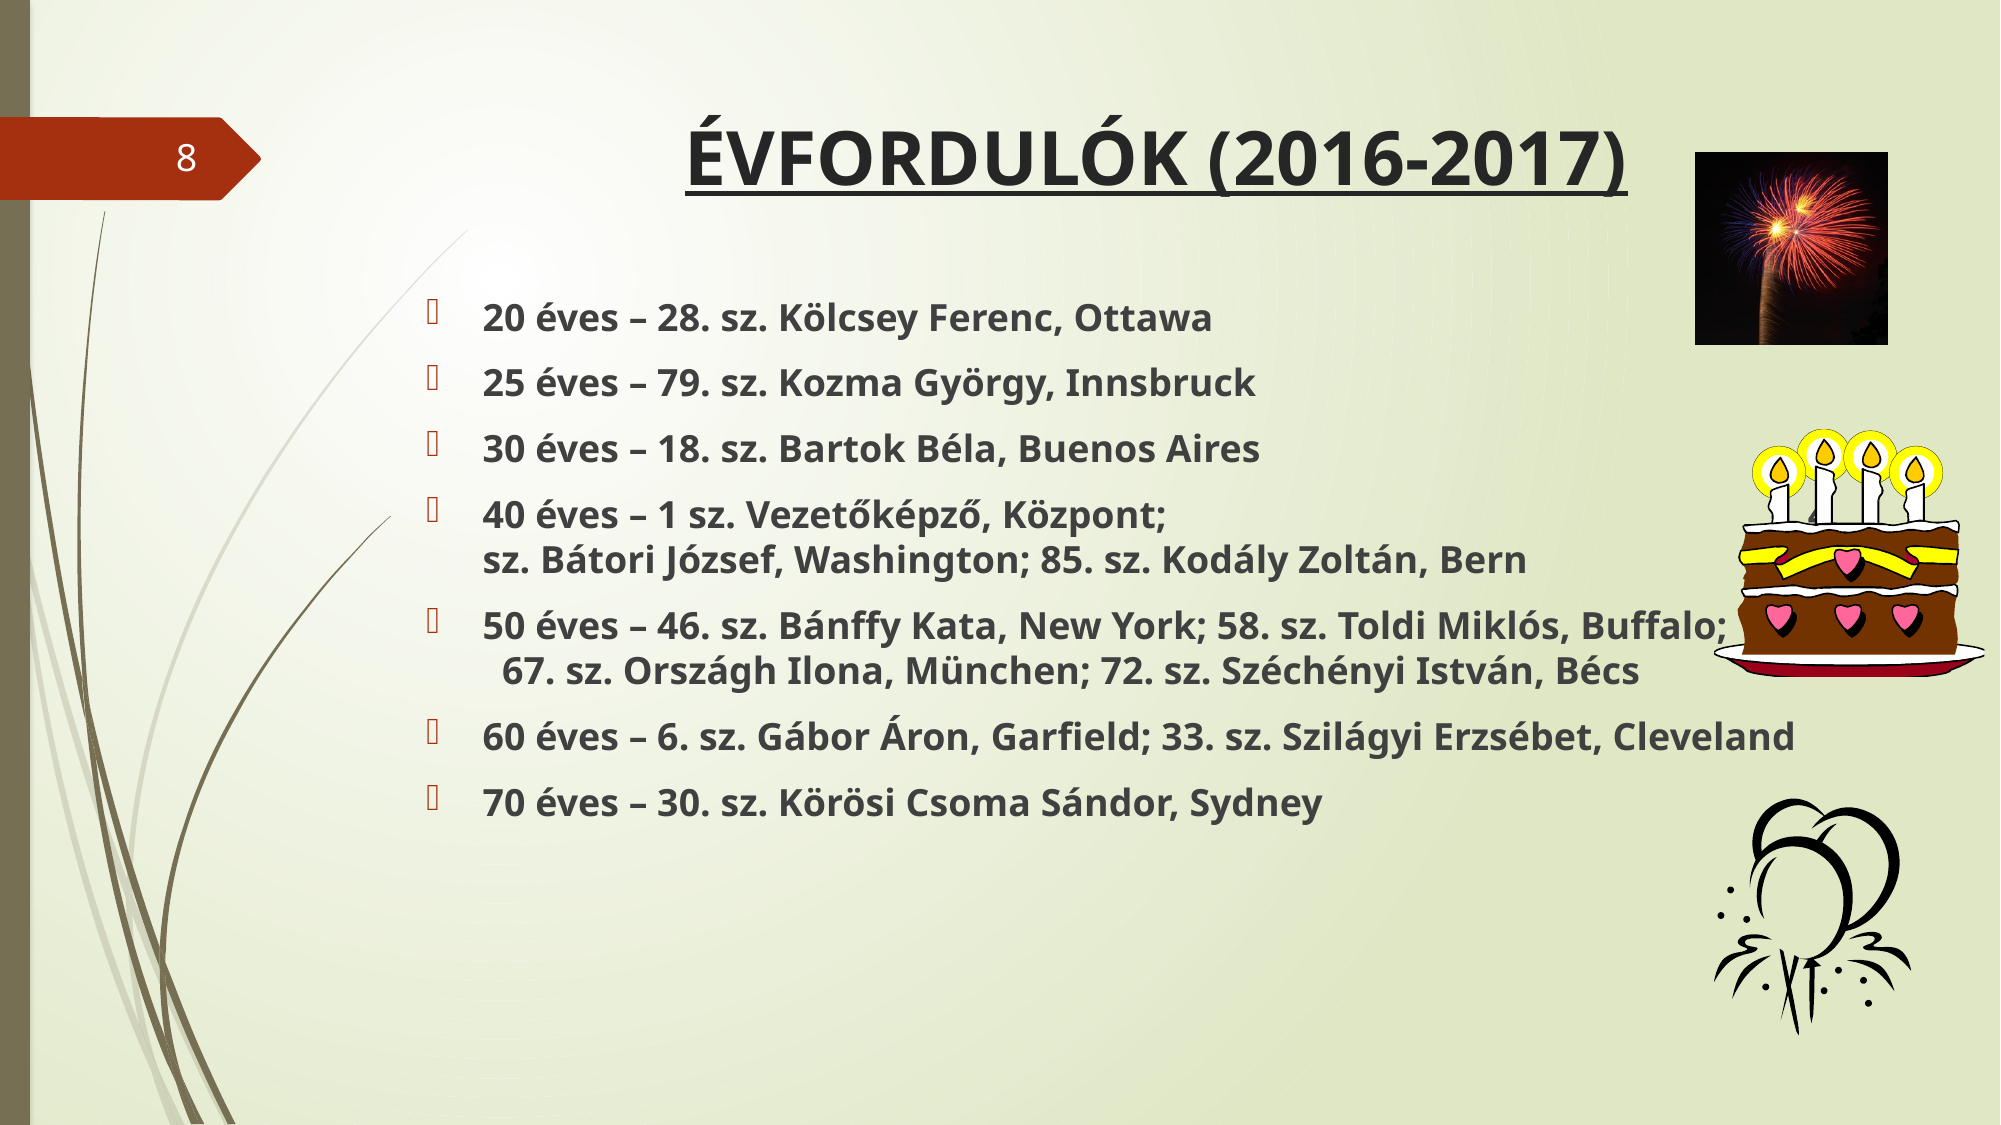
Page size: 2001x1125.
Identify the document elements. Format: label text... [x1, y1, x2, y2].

title ÉVFORDULÓK (2016-2017) [425, 102, 1888, 286]
picture [1713, 793, 1912, 1036]
picture [1713, 429, 1985, 677]
text_box 8 [160, 126, 213, 186]
list 20 éves – 28. sz. Kölcsey Ferenc, Ottawa 25 éves – 79. sz. Kozma György, Innsbruck 30 éves – 18. sz. Bartok Béla, Buenos Aires 40 éves – 1 sz. Vezetőképző, Központ; 4. sz. Bátori József, Washington; 85. sz. Kodály Zoltán, Bern 50 éves – 46. sz. Bánffy Kata, New York; 58. sz. Toldi Miklós, Buffalo; 67. sz. Országh Ilona, München; 72. sz. Széchényi István, Bécs 60 éves – 6. sz. Gábor Áron, Garfield; 33. sz. Szilágyi Erzsébet, Cleveland 70 éves – 30. sz. Körösi Csoma Sándor, Sydney [411, 286, 1874, 1055]
picture [1694, 152, 1888, 345]
